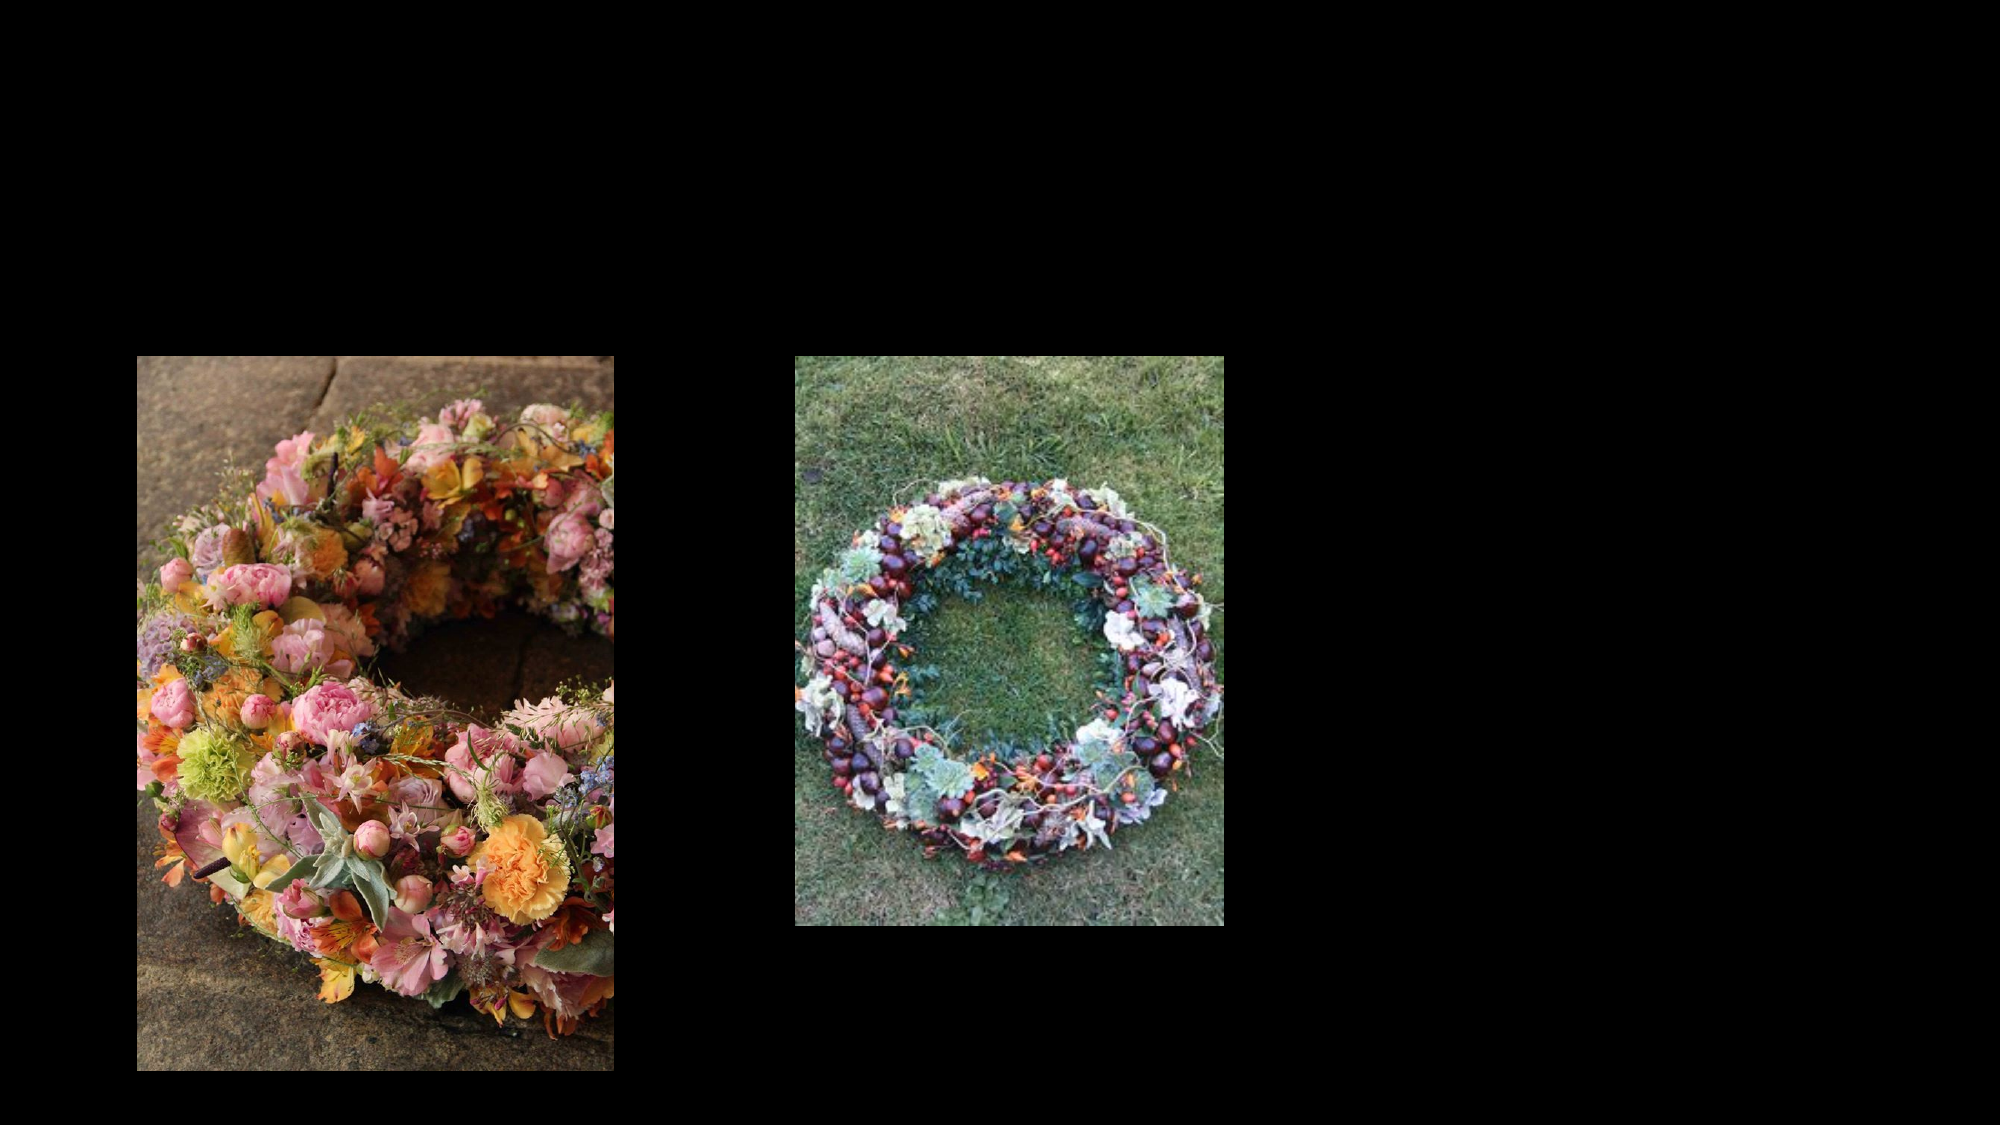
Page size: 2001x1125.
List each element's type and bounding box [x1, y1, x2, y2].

list [137, 356, 614, 1071]
picture [795, 356, 1224, 926]
